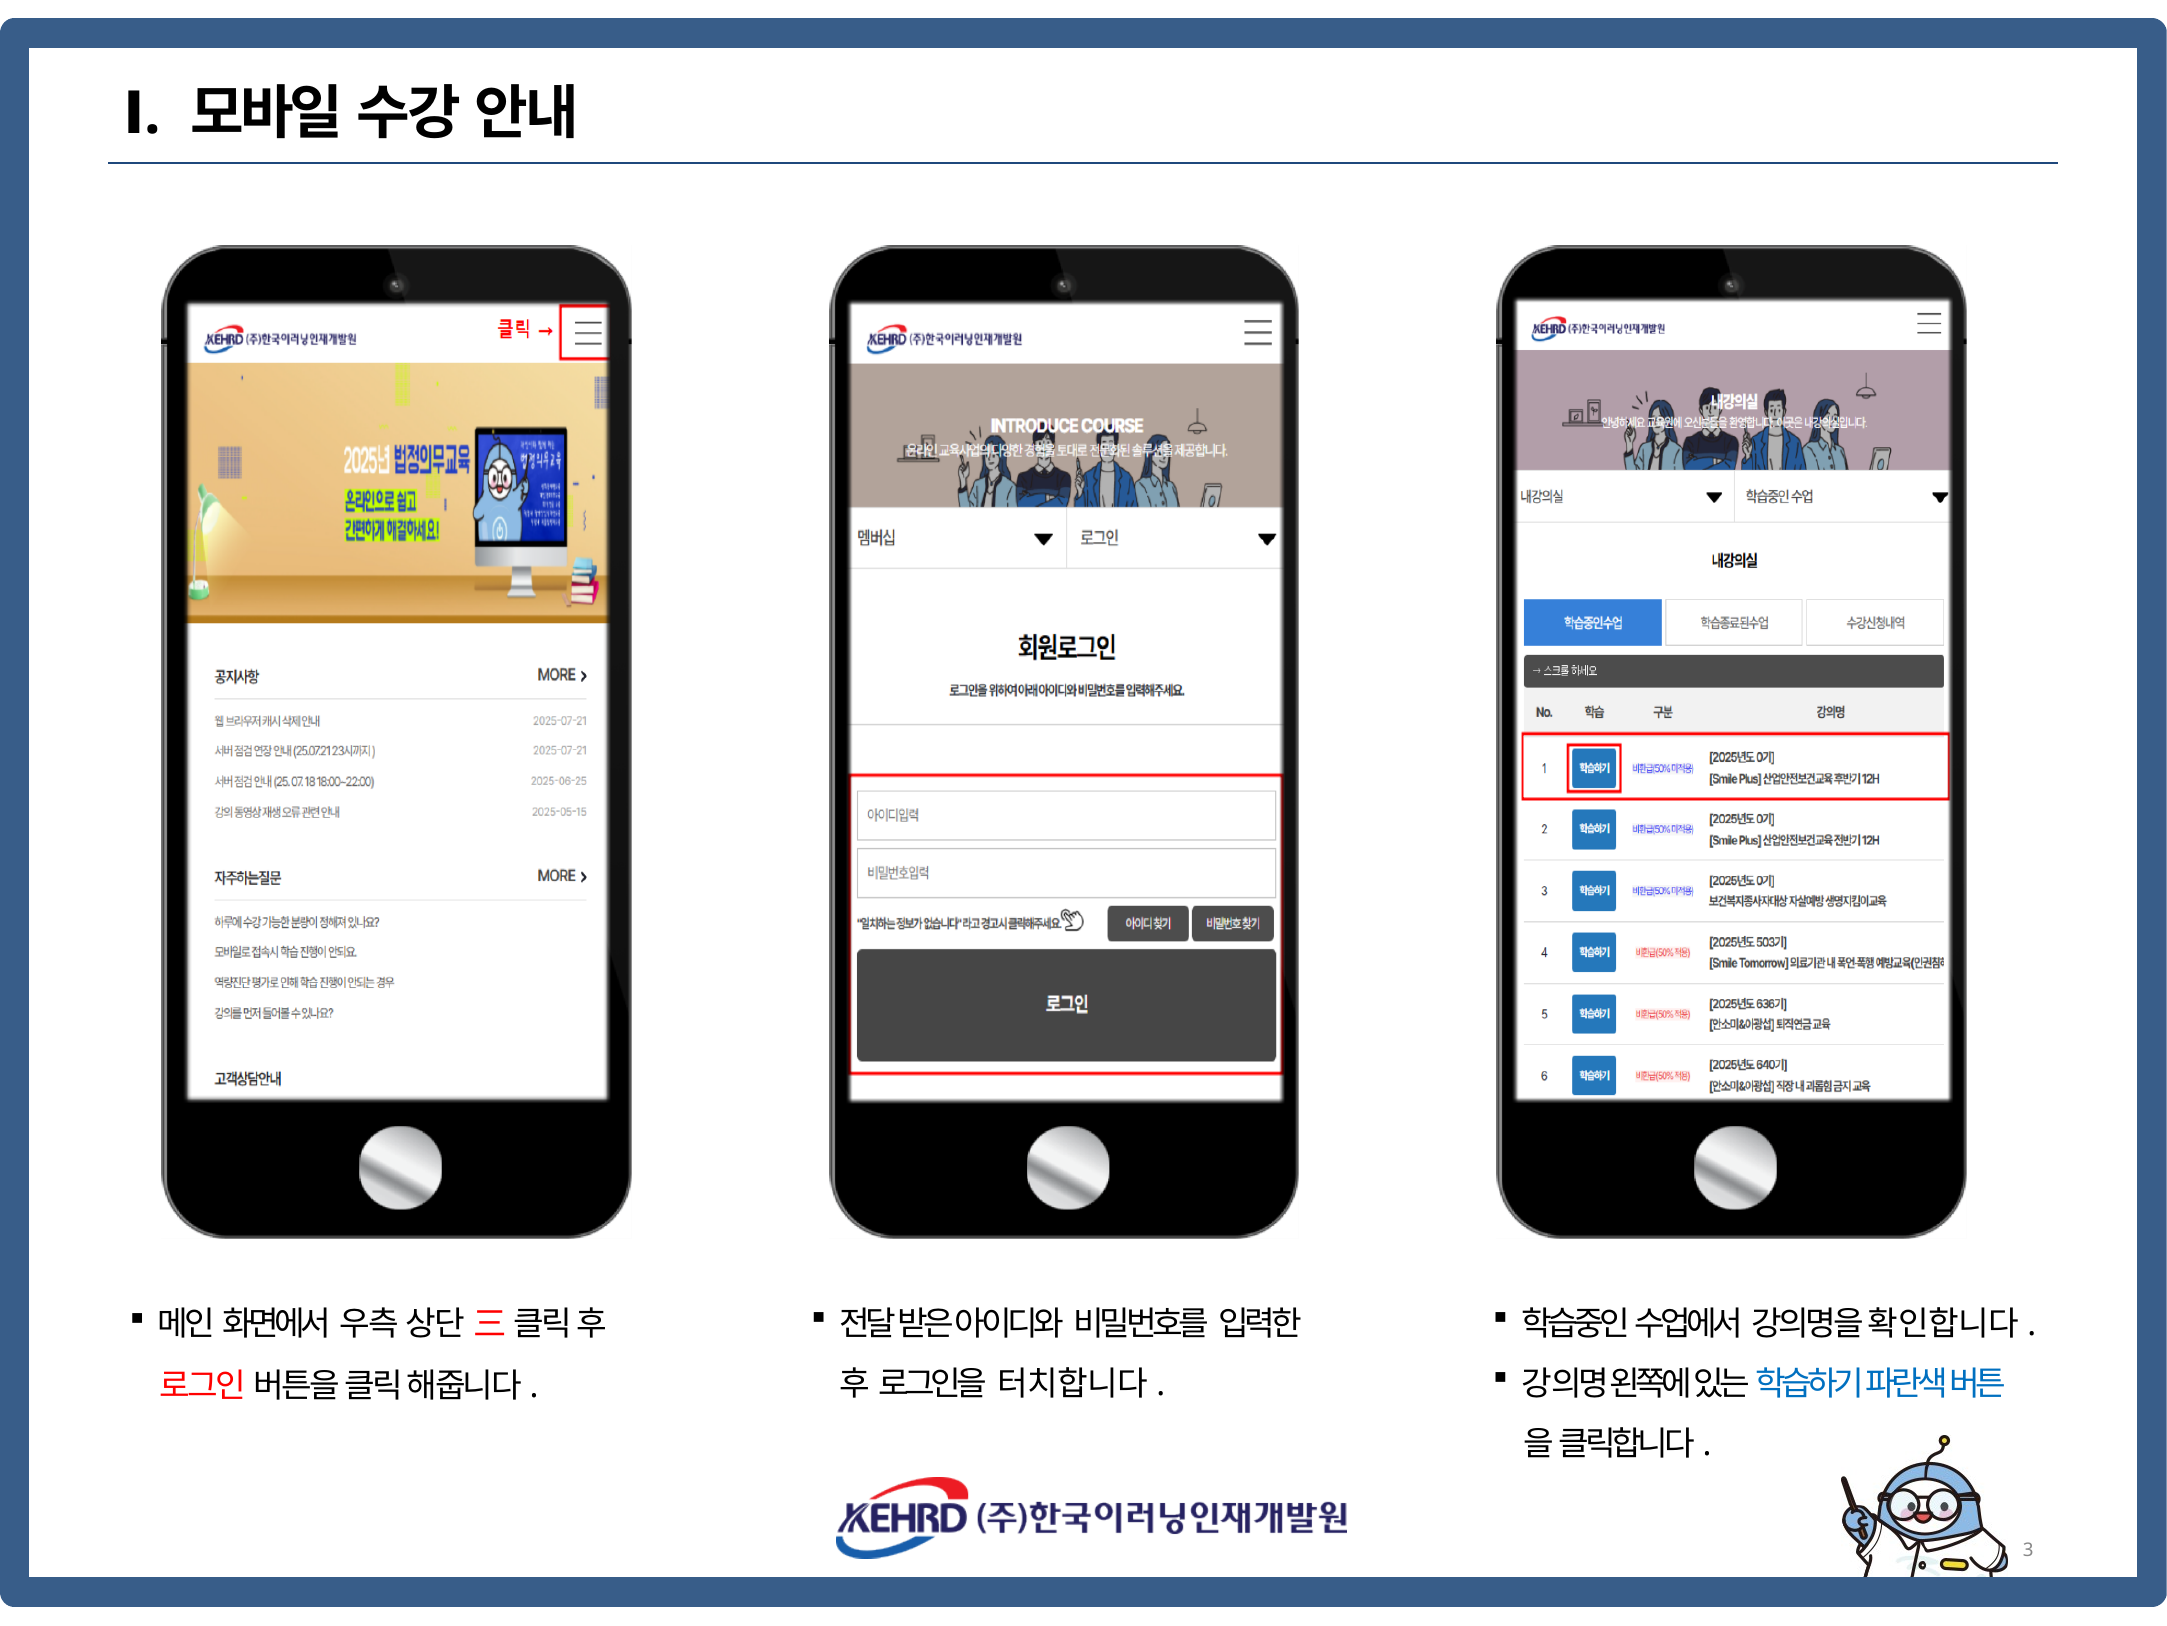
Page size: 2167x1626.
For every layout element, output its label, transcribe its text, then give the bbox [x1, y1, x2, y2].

picture [1496, 245, 1967, 1239]
text_box 학습중인 수업에서 강의명을 확인합니다. 강의명 왼쪽에 있는 학습하기 파란색 버튼 을 클릭합니다. [1491, 1280, 2167, 1462]
picture [836, 1477, 1347, 1559]
text_box 메인 화면에서 우측 상단 三 클릭 후 로그인 버튼을 클릭 해줍니다. [127, 1280, 696, 1405]
title Ⅰ. 모바일 수강 안내 [121, 73, 626, 347]
picture [829, 245, 1299, 1239]
picture [161, 245, 632, 1239]
slide_number 3 [2016, 1534, 2052, 1625]
picture [1841, 1462, 2008, 1577]
text_box 전달 받은 아이디와 비밀번호를 입력한 후 로그인을 터치합니다. [809, 1280, 1326, 1402]
